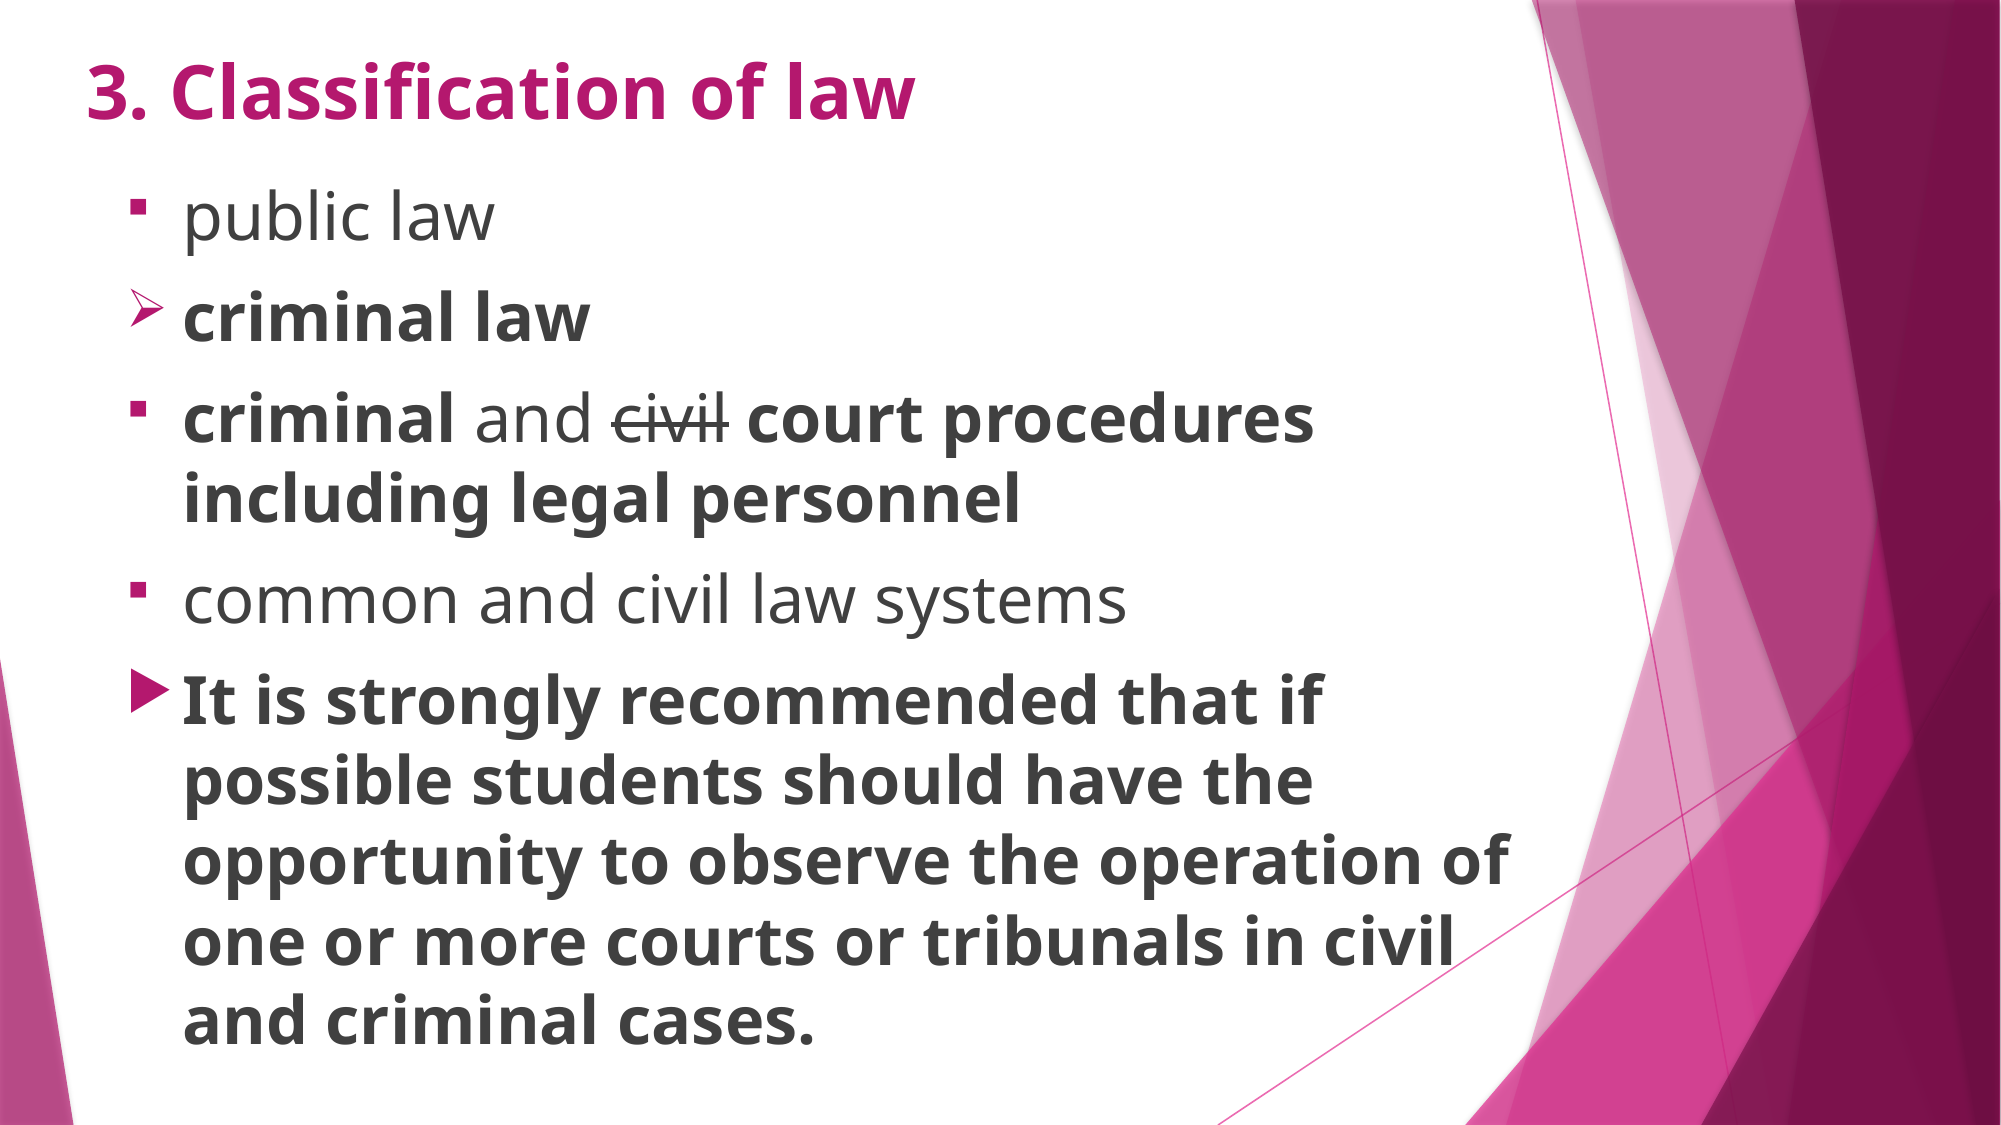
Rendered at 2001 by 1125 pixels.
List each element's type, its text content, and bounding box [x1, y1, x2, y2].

title 3. Classification of law [71, 36, 1482, 167]
list public law criminal law criminal and civil court procedures including legal personnel common and civil law systems It is strongly recommended that if possible students should have the opportunity to observe the operation of one or more courts or tribunals in civil and criminal cases. [111, 166, 1554, 1100]
